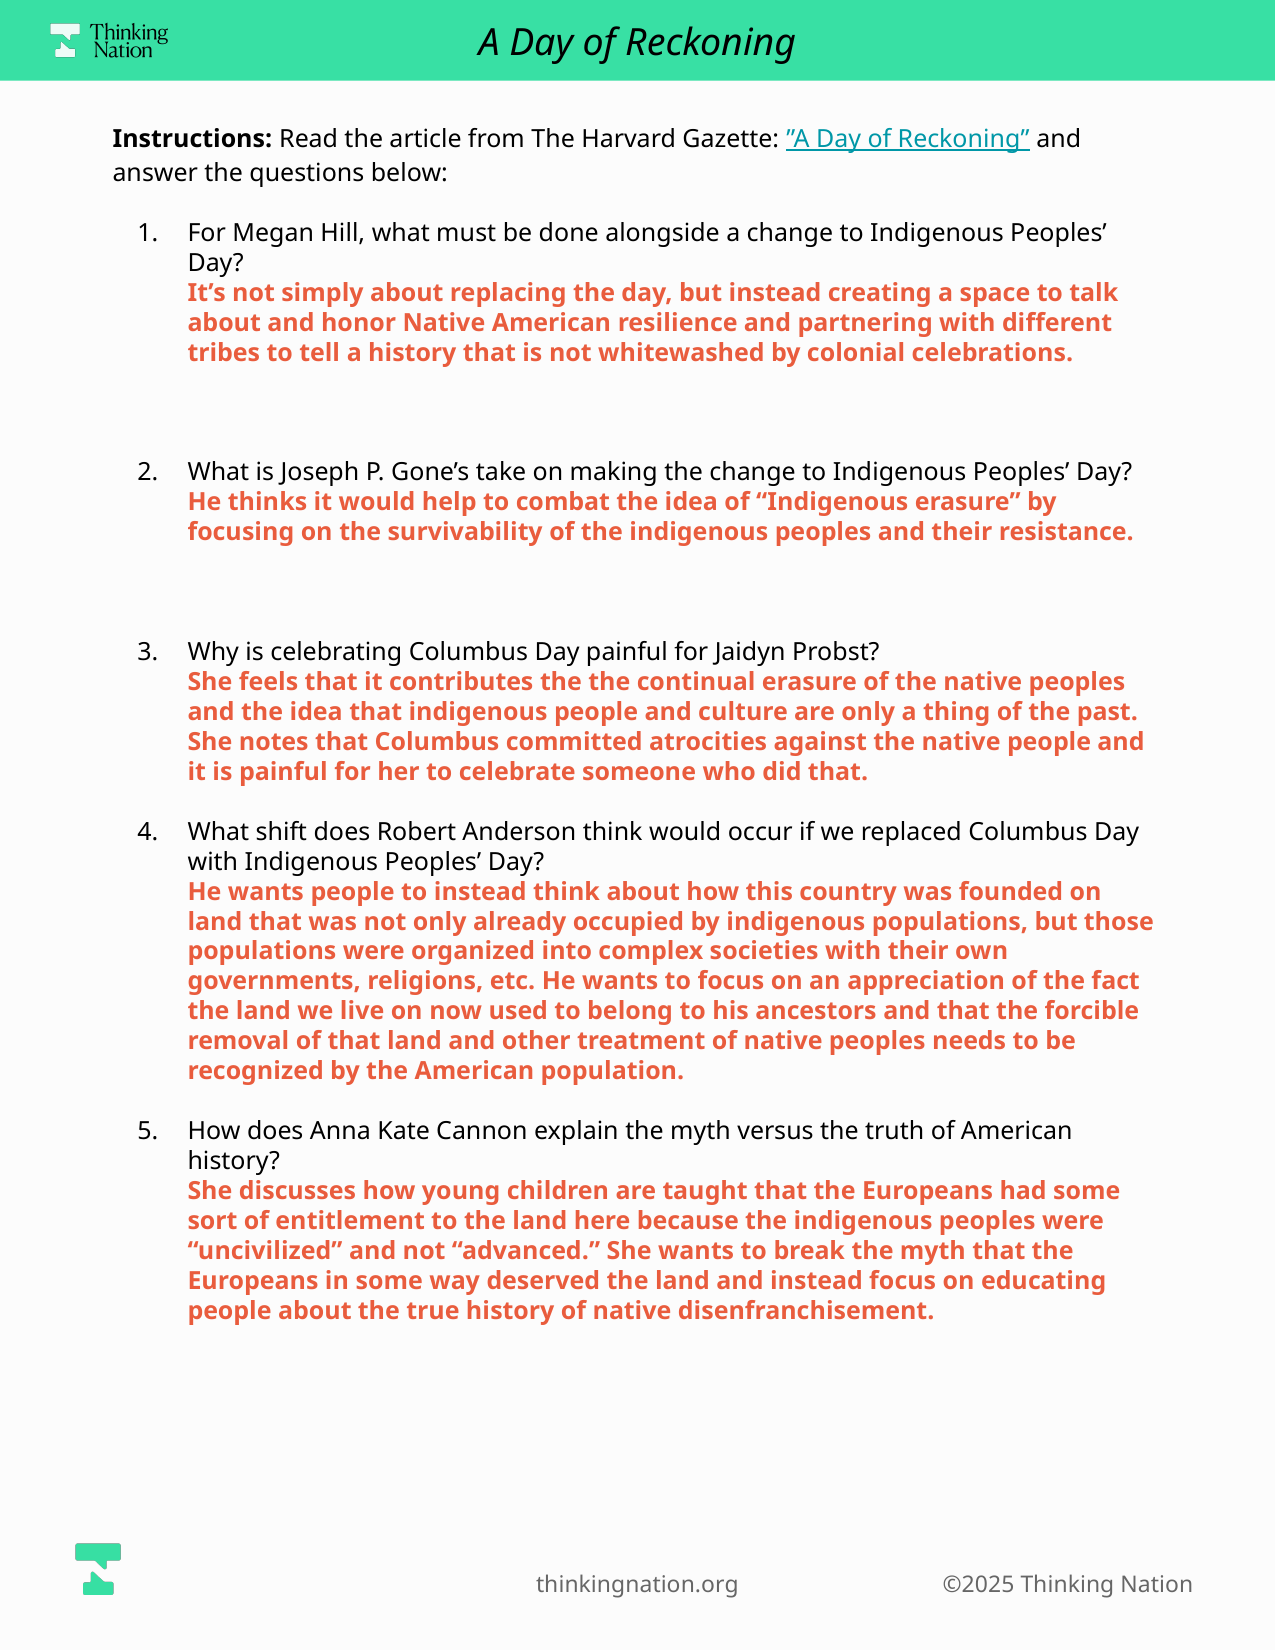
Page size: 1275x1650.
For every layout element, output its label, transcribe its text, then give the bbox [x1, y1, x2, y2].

text_box Instructions: Read the article from The Harvard Gazette: ”A Day of Reckoning” and answer the questions below: For Megan Hill, what must be done alongside a change to Indigenous Peoples’ Day? It’s not simply about replacing the day, but instead creating a space to talk about and honor Native American resilience and partnering with different tribes to tell a history that is not whitewashed by colonial celebrations. What is Joseph P. Gone’s take on making the change to Indigenous Peoples’ Day? He thinks it would help to combat the idea of “Indigenous erasure” by focusing on the survivability of the indigenous peoples and their resistance. Why is celebrating Columbus Day painful for Jaidyn Probst? She feels that it contributes the the continual erasure of the native peoples and the idea that indigenous people and culture are only a thing of the past. She notes that Columbus committed atrocities against the native people and it is painful for her to celebrate someone who did that. What shift does Robert Anderson think would occur if we replaced Columbus Day with Indigenous Peoples’ Day? He wants people to instead think about how this country was founded on land that was not only already occupied by indigenous populations, but those populations were organized into complex societies with their own governments, religions, etc. He wants to focus on an appreciation of the fact the land we live on now used to belong to his ancestors and that the forcible removal of that land and other treatment of native peoples needs to be recognized by the American population. How does Anna Kate Cannon explain the myth versus the truth of American history? She discusses how young children are taught that the Europeans had some sort of entitlement to the land here because the indigenous peoples were “uncivilized” and not “advanced.” She wants to break the myth that the Europeans in some way deserved the land and instead focus on educating people about the true history of native disenfranchisement. [97, 107, 1178, 1549]
text_box thinkingnation.org [486, 1553, 789, 1605]
text_box A Day of Reckoning [0, 0, 1275, 81]
picture [62, 1533, 134, 1605]
picture [36, 12, 172, 69]
text_box ©2025 Thinking Nation [907, 1553, 1210, 1605]
